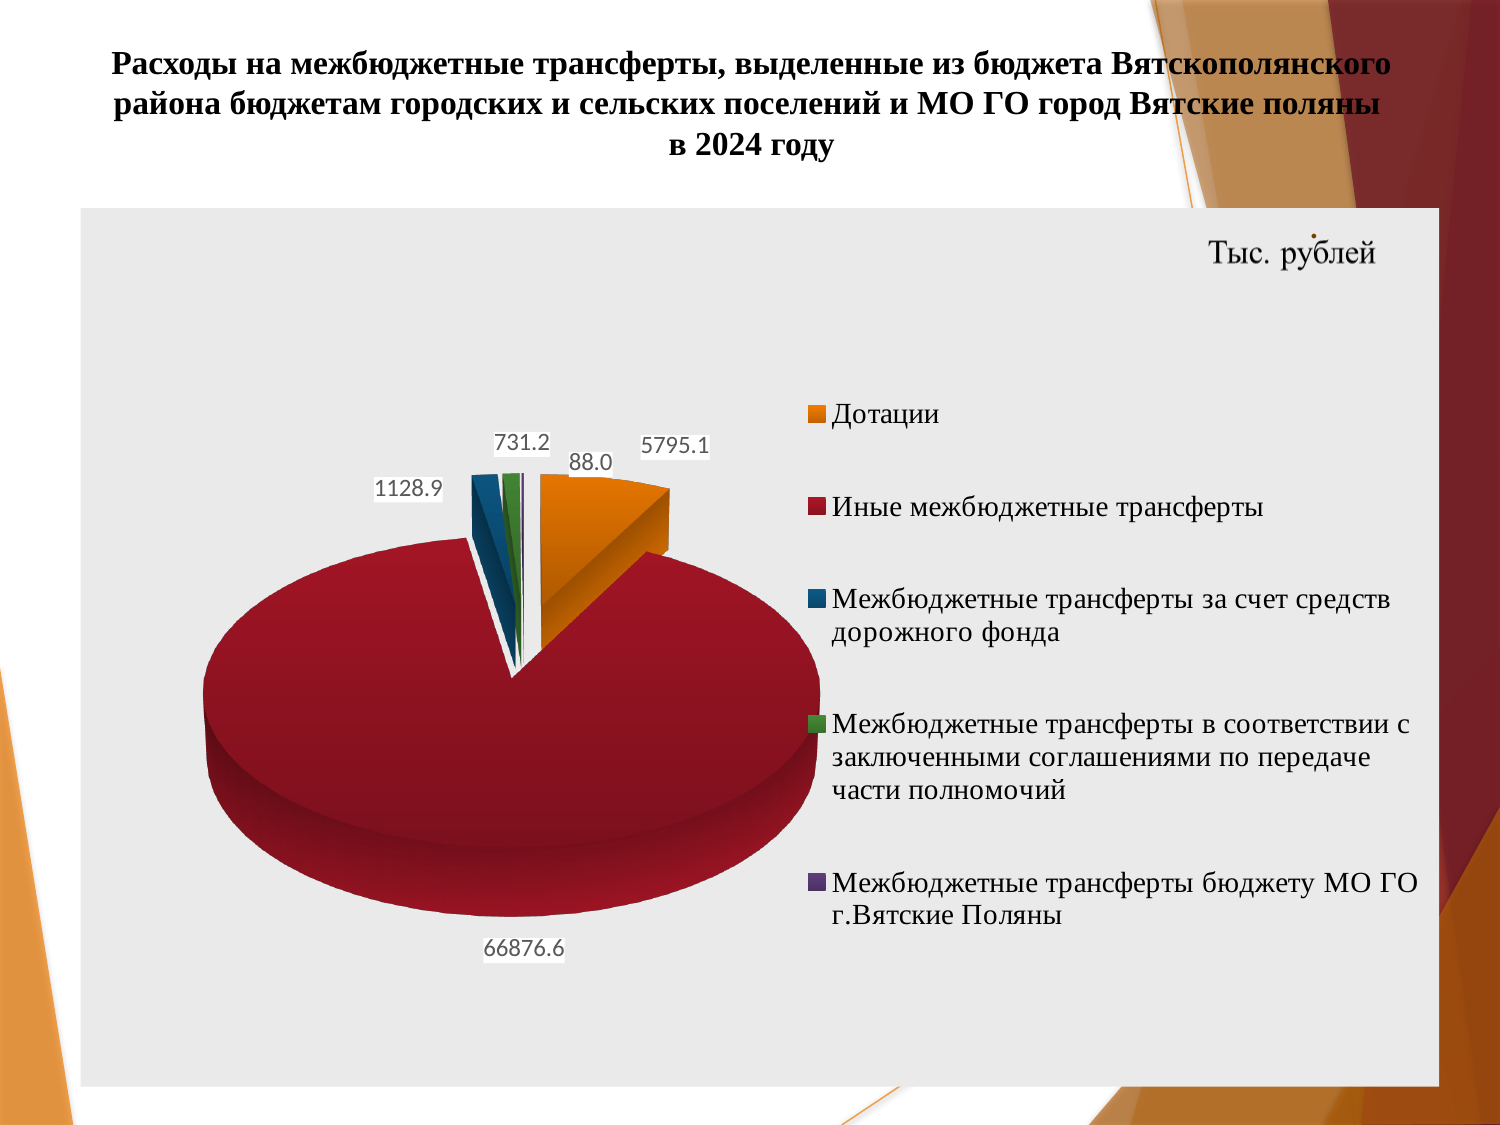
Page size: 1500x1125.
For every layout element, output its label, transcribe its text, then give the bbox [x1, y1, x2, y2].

chart [80, 207, 1440, 1087]
text_box . [1187, 146, 1441, 208]
title Расходы на межбюджетные трансферты, выделенные из бюджета Вятскополянского района бюджетам городских и сельских поселений и МО ГО город Вятские поляны в 2024 году [76, 19, 1427, 184]
